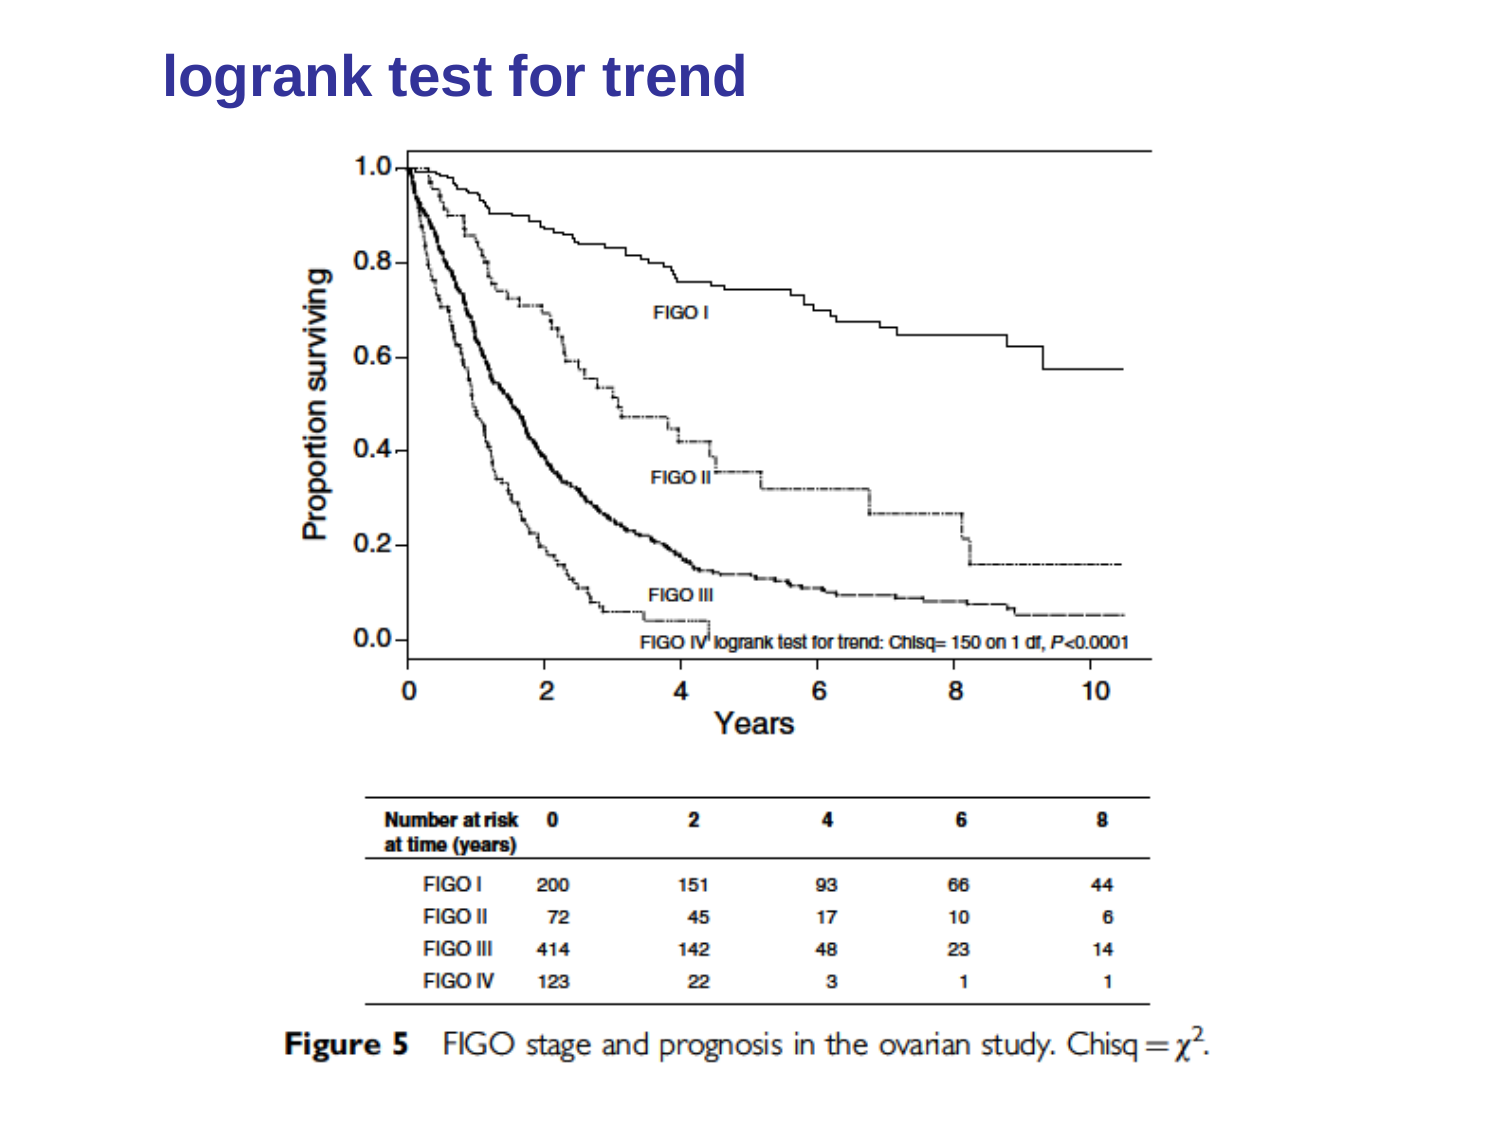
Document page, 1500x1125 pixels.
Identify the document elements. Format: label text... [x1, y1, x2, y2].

text_box logrank test for trend [147, 31, 1235, 116]
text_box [265, 89, 1270, 1089]
